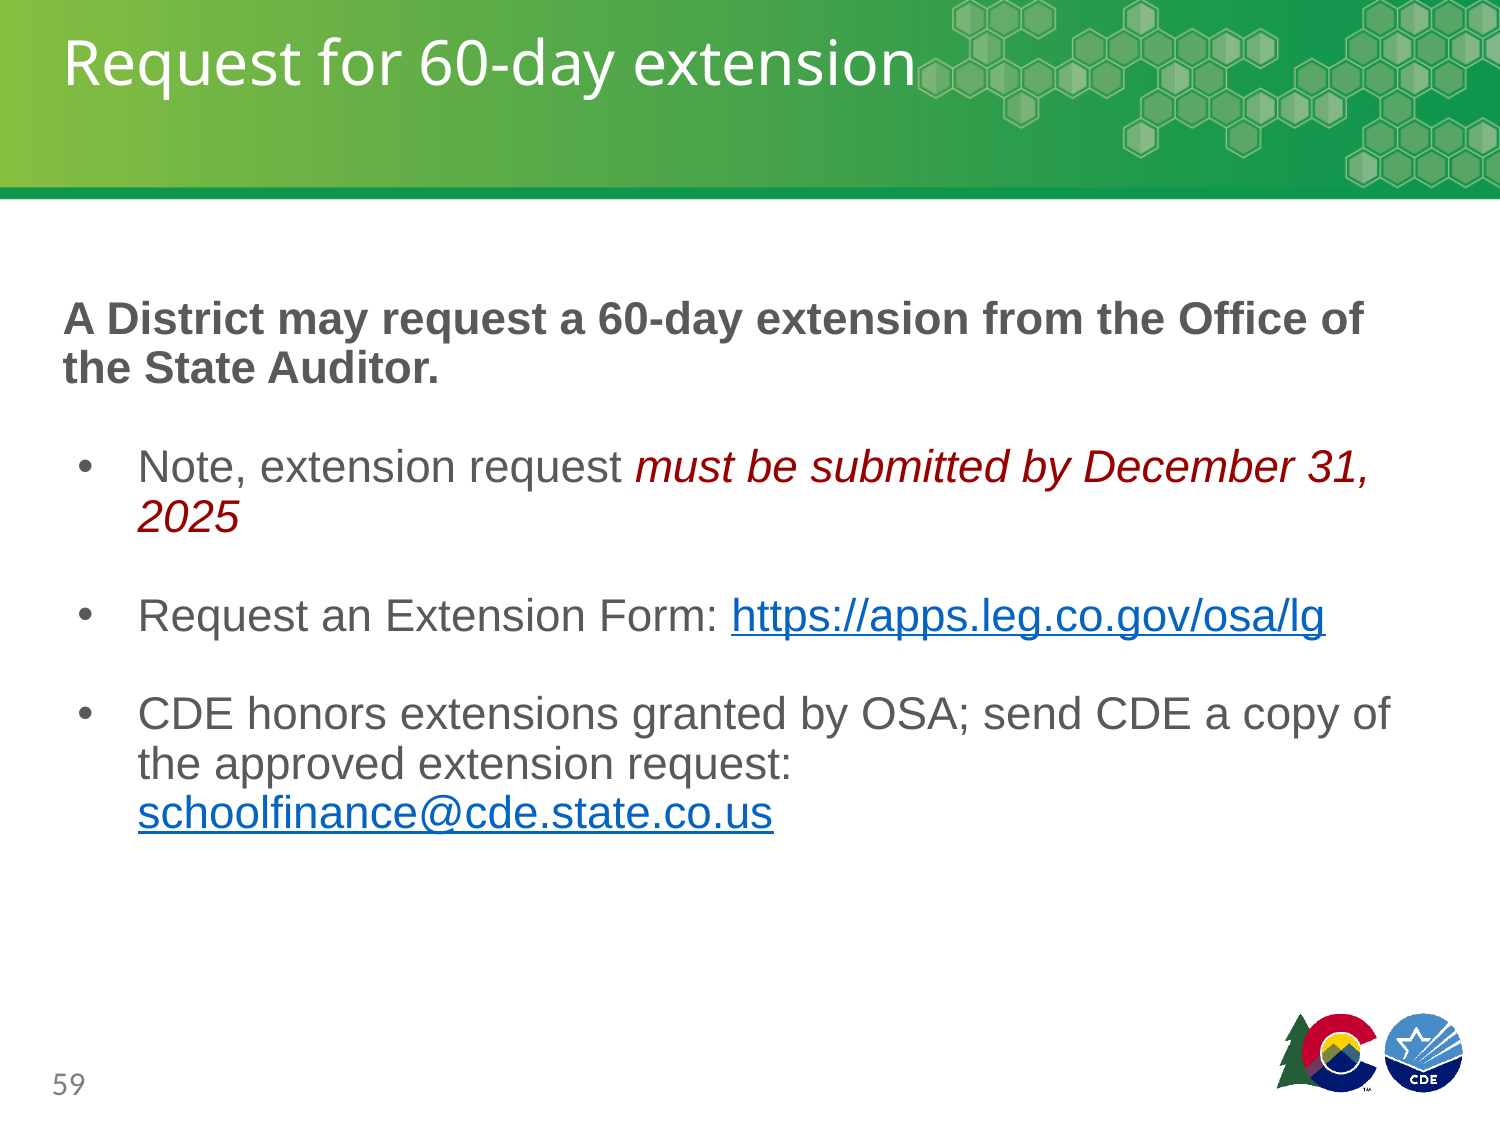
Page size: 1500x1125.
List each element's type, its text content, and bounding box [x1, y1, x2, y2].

picture [0, 0, 1500, 200]
slide_number 59 [36, 1054, 375, 1115]
title Request for 60-day extension [62, 31, 1061, 156]
list A District may request a 60-day extension from the Office of the State Auditor. Note, extension request must be submitted by December 31, 2025 Request an Extension Form: https://apps.leg.co.gov/osa/lg CDE honors extensions granted by OSA; send CDE a copy of the approved extension request: schoolfinance@cde.state.co.us [62, 239, 1397, 1002]
picture [1275, 1012, 1463, 1093]
